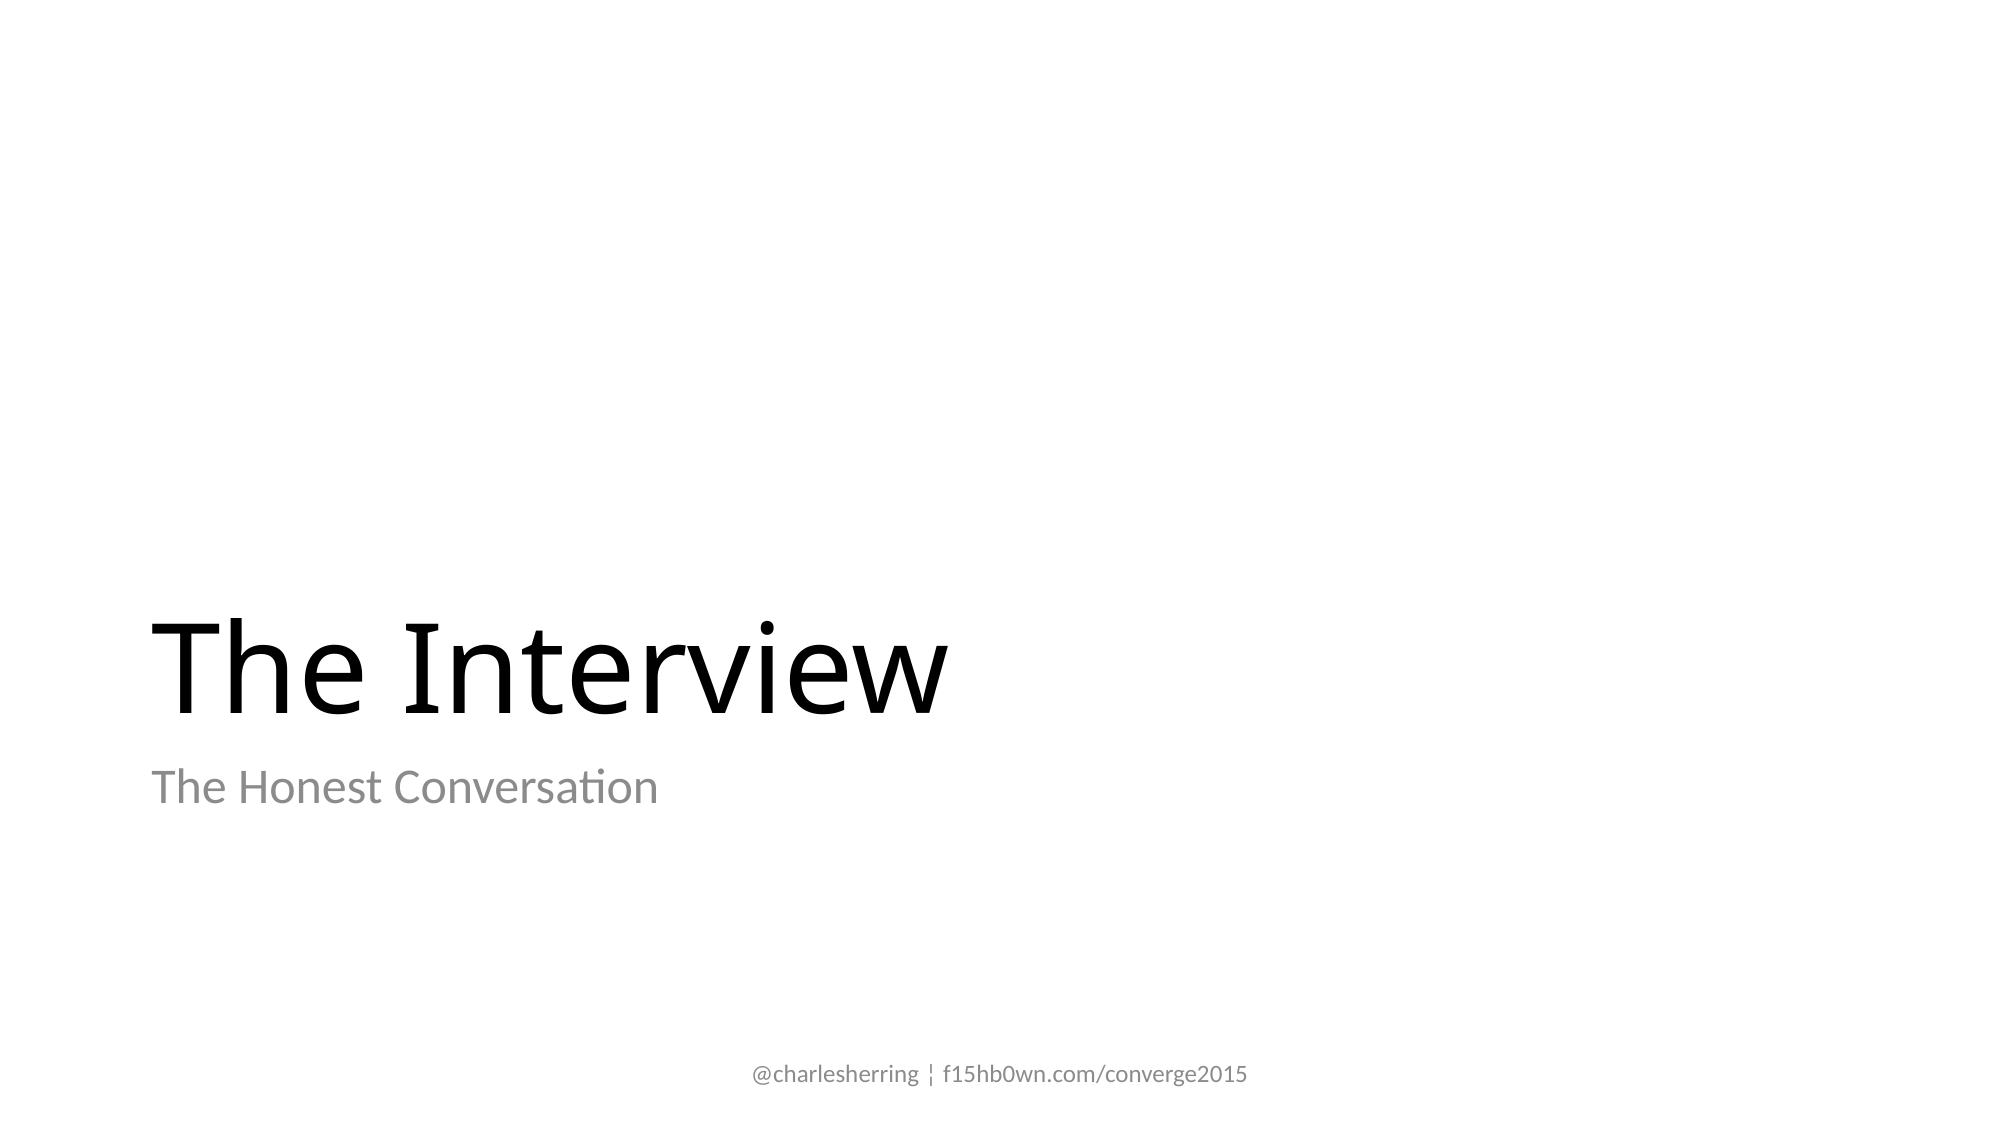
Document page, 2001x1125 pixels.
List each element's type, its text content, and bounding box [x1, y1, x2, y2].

footer @charlesherring ¦ f15hb0wn.com/converge2015 [662, 1042, 1338, 1103]
list The Honest Conversation [136, 752, 1862, 999]
title The Interview [136, 280, 1862, 749]
